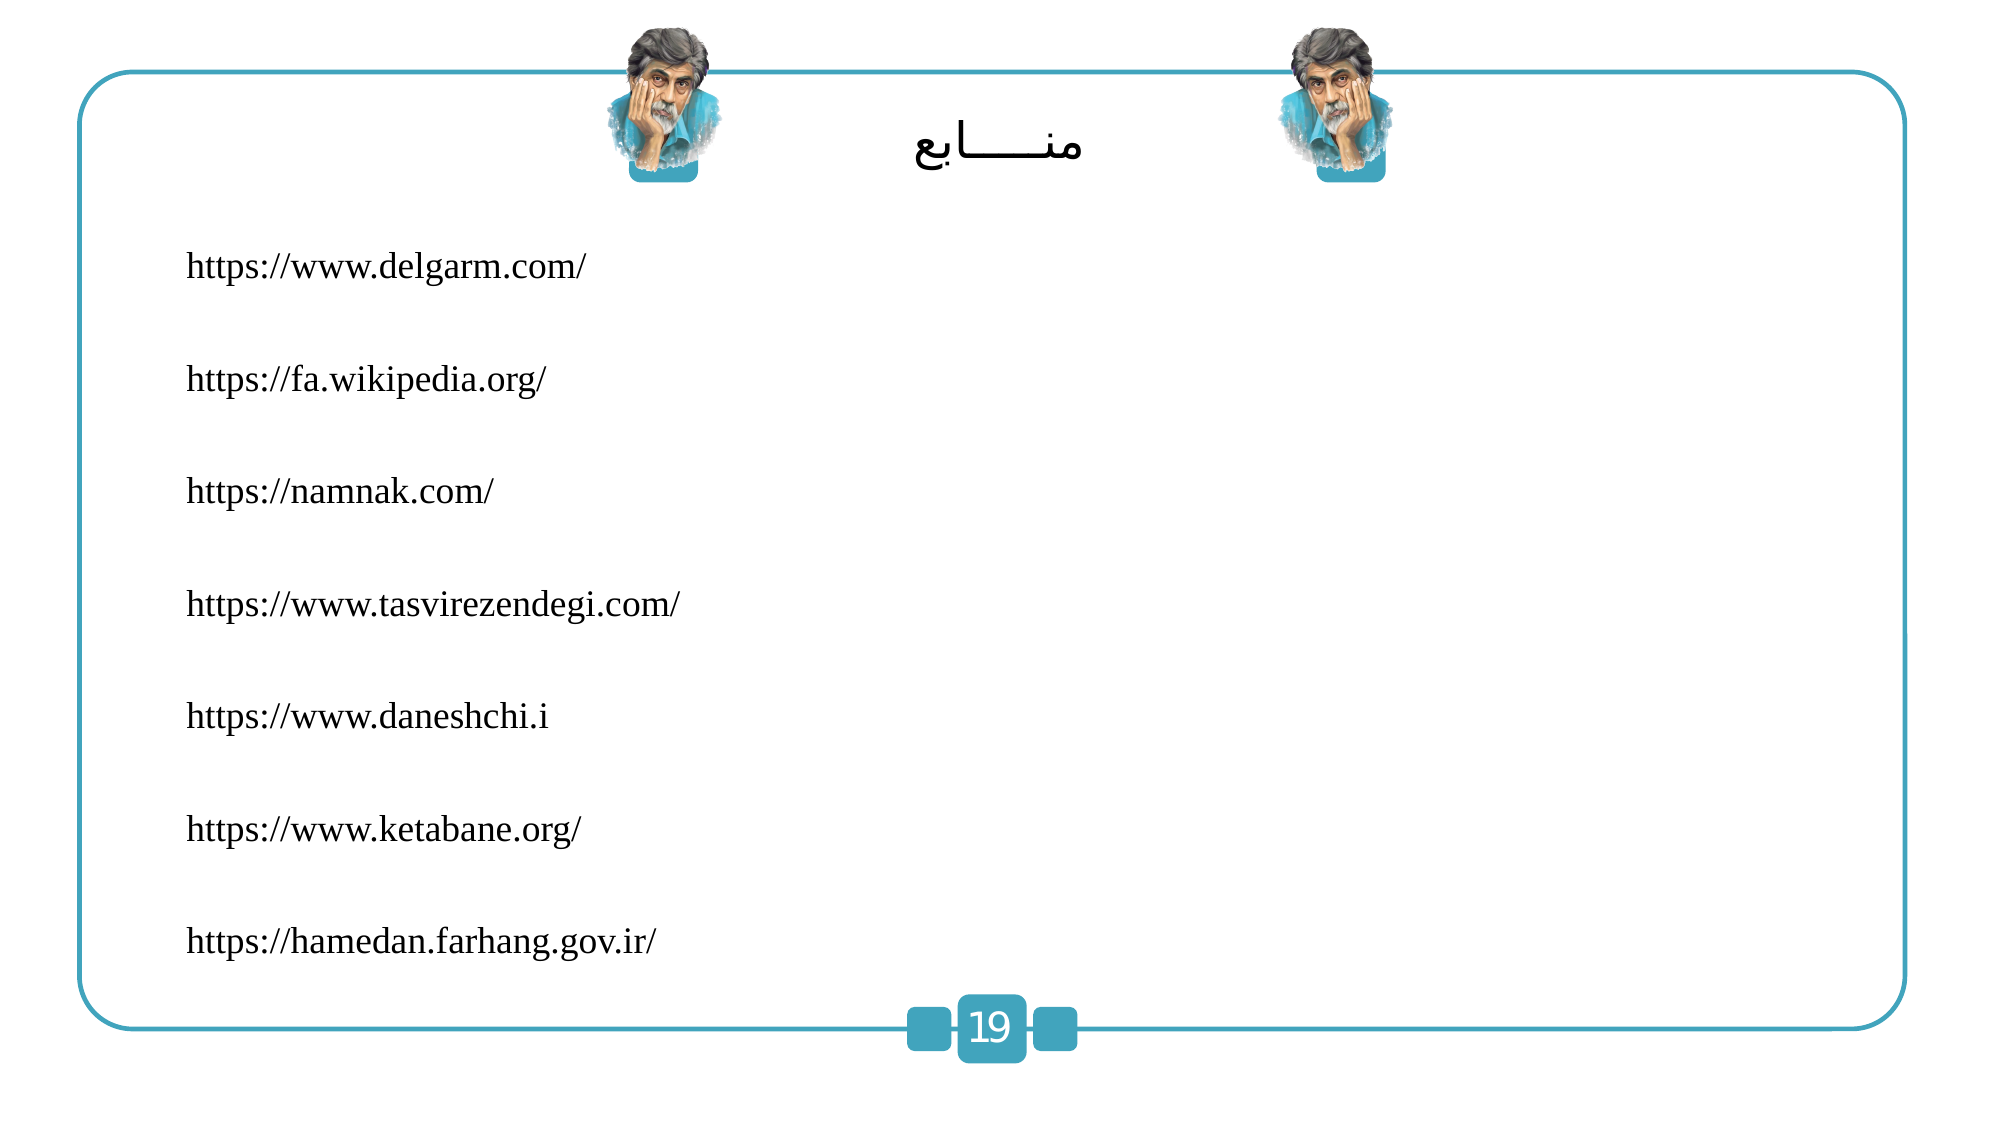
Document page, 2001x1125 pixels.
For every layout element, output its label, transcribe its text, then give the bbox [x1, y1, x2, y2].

picture [1277, 19, 1396, 181]
text_box منـــــابع [714, 101, 1285, 176]
text_box https://www.delgarm.com/ https://fa.wikipedia.org/ https://namnak.com/ https://www.tasvirezendegi.com/ https://www.daneshchi.i https://www.ketabane.org/ https://hamedan.farhang.gov.ir/ [171, 166, 1173, 969]
text_box 19 [947, 993, 1033, 1058]
picture [604, 19, 723, 166]
